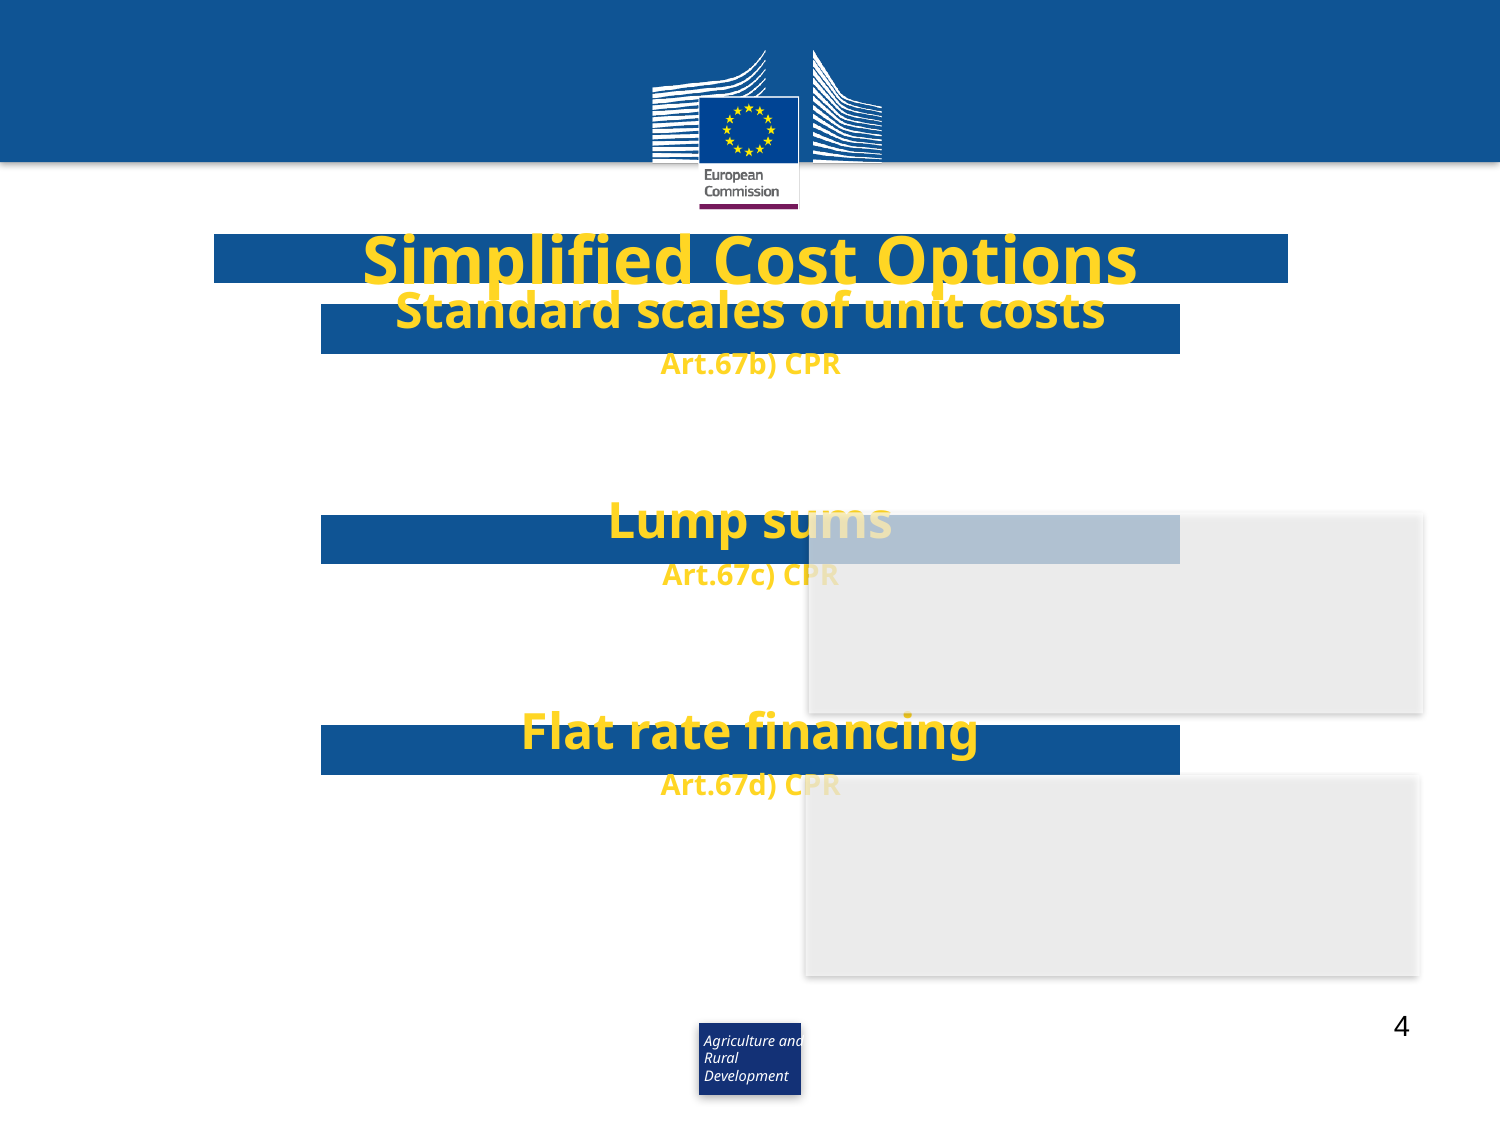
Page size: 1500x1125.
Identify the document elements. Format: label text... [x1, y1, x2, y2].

picture [615, 50, 882, 230]
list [76, 231, 1426, 988]
slide_number 4 [1074, 999, 1426, 1078]
